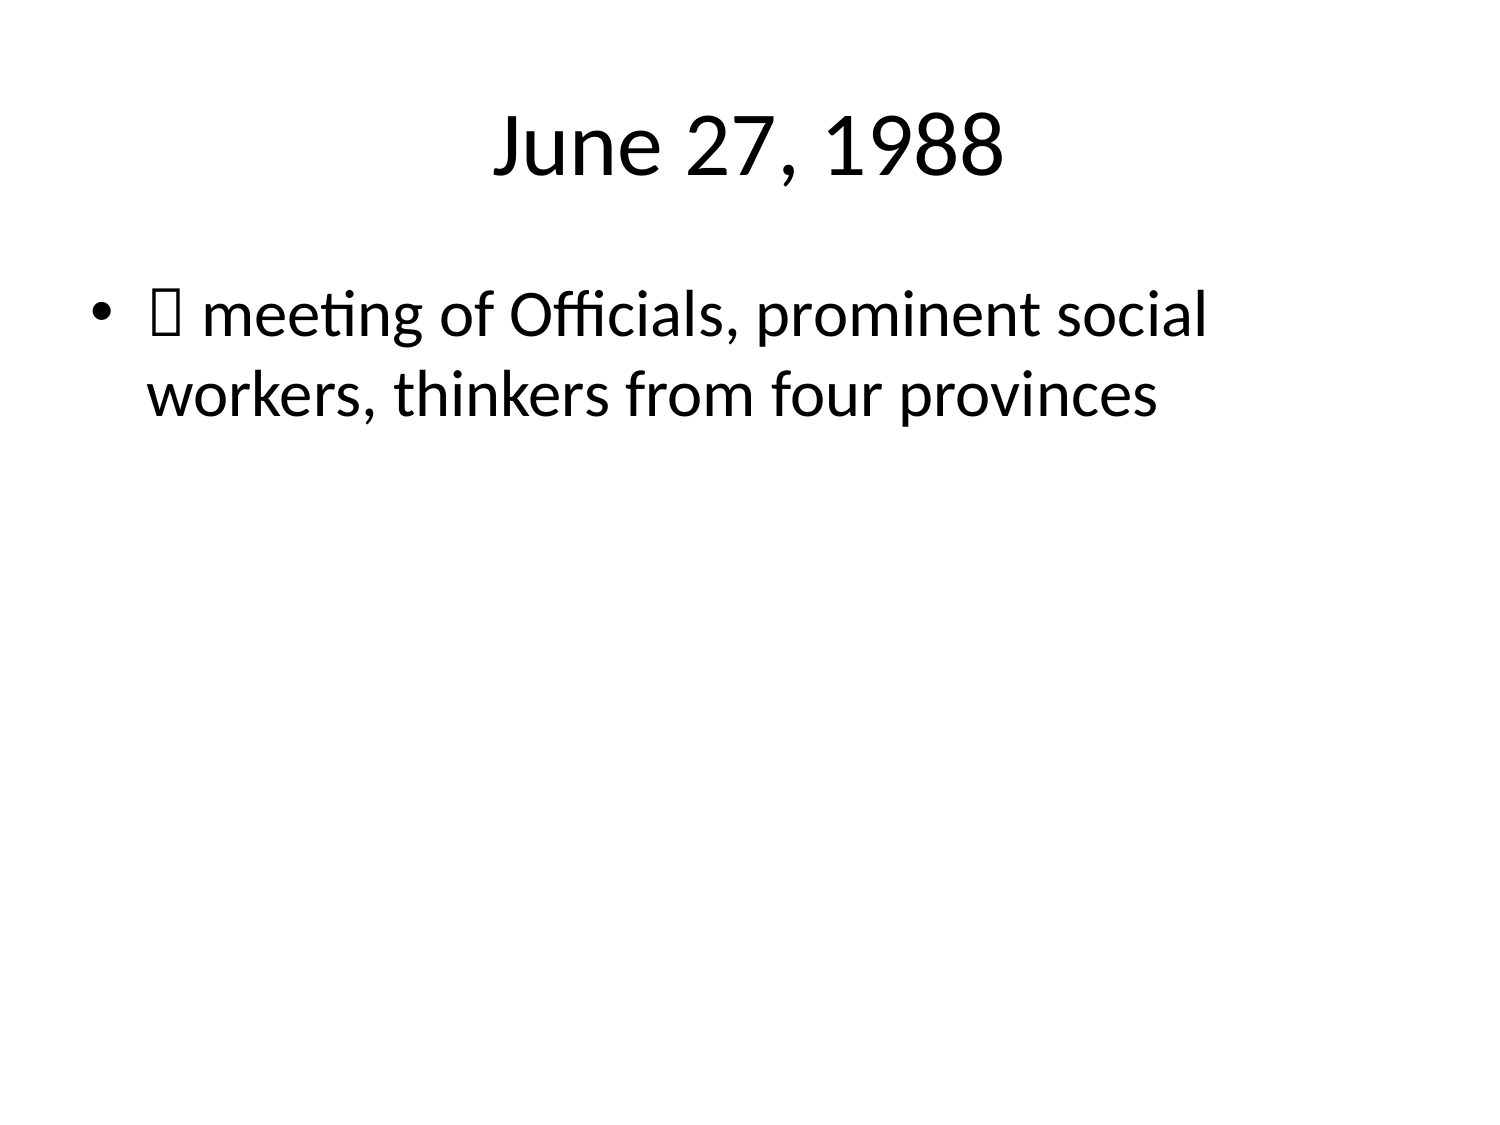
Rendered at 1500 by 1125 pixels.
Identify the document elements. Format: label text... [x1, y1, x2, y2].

title June 27, 1988 [75, 45, 1425, 233]
list  meeting of Officials, prominent social workers, thinkers from four provinces [75, 262, 1425, 1005]
